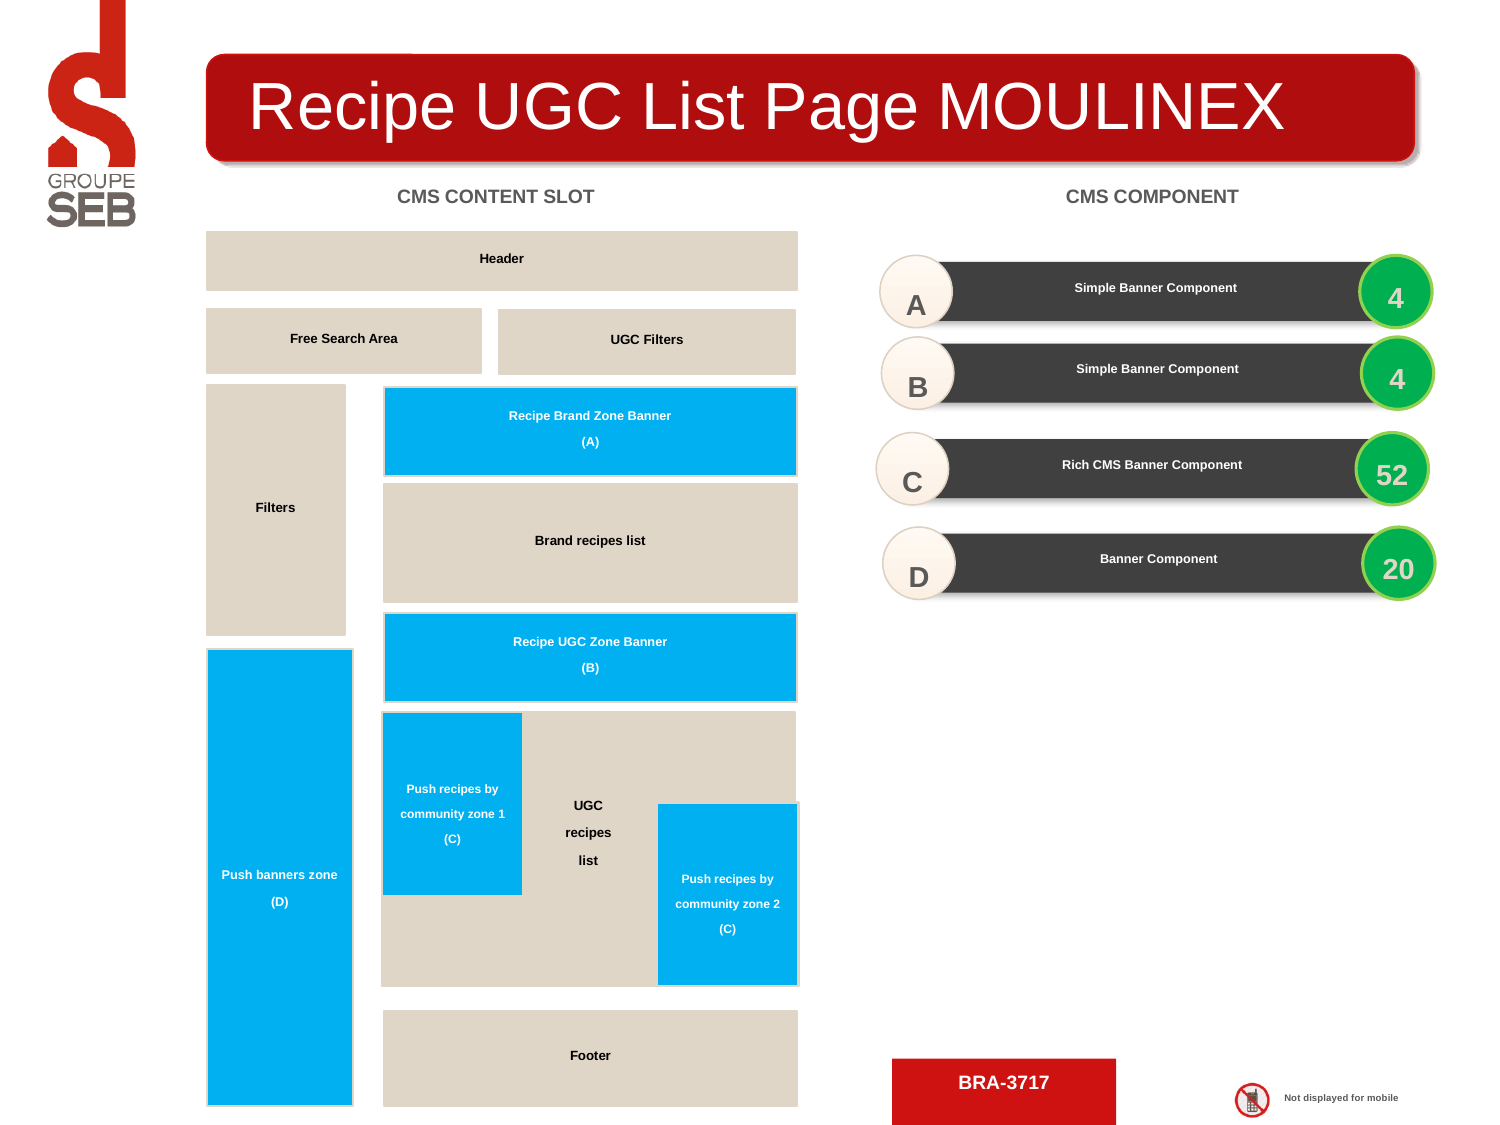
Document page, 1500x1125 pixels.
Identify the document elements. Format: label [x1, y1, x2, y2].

text_box [218, 172, 774, 228]
text_box [875, 432, 1429, 506]
text_box [204, 307, 483, 375]
picture [0, 0, 182, 266]
text_box [1270, 1082, 1500, 1117]
text_box [204, 383, 347, 637]
text_box [380, 710, 801, 988]
text_box [981, 172, 1324, 228]
text_box [204, 230, 799, 292]
text_box [382, 482, 799, 604]
text_box [382, 385, 799, 478]
text_box [497, 308, 797, 376]
text_box [882, 526, 1436, 600]
text_box [892, 1058, 1117, 1125]
text_box [382, 1009, 799, 1108]
text_box [205, 647, 355, 1108]
text_box [879, 255, 1433, 328]
text_box [881, 336, 1434, 410]
title [234, 56, 1400, 149]
picture [1233, 1081, 1270, 1118]
text_box [382, 611, 799, 704]
